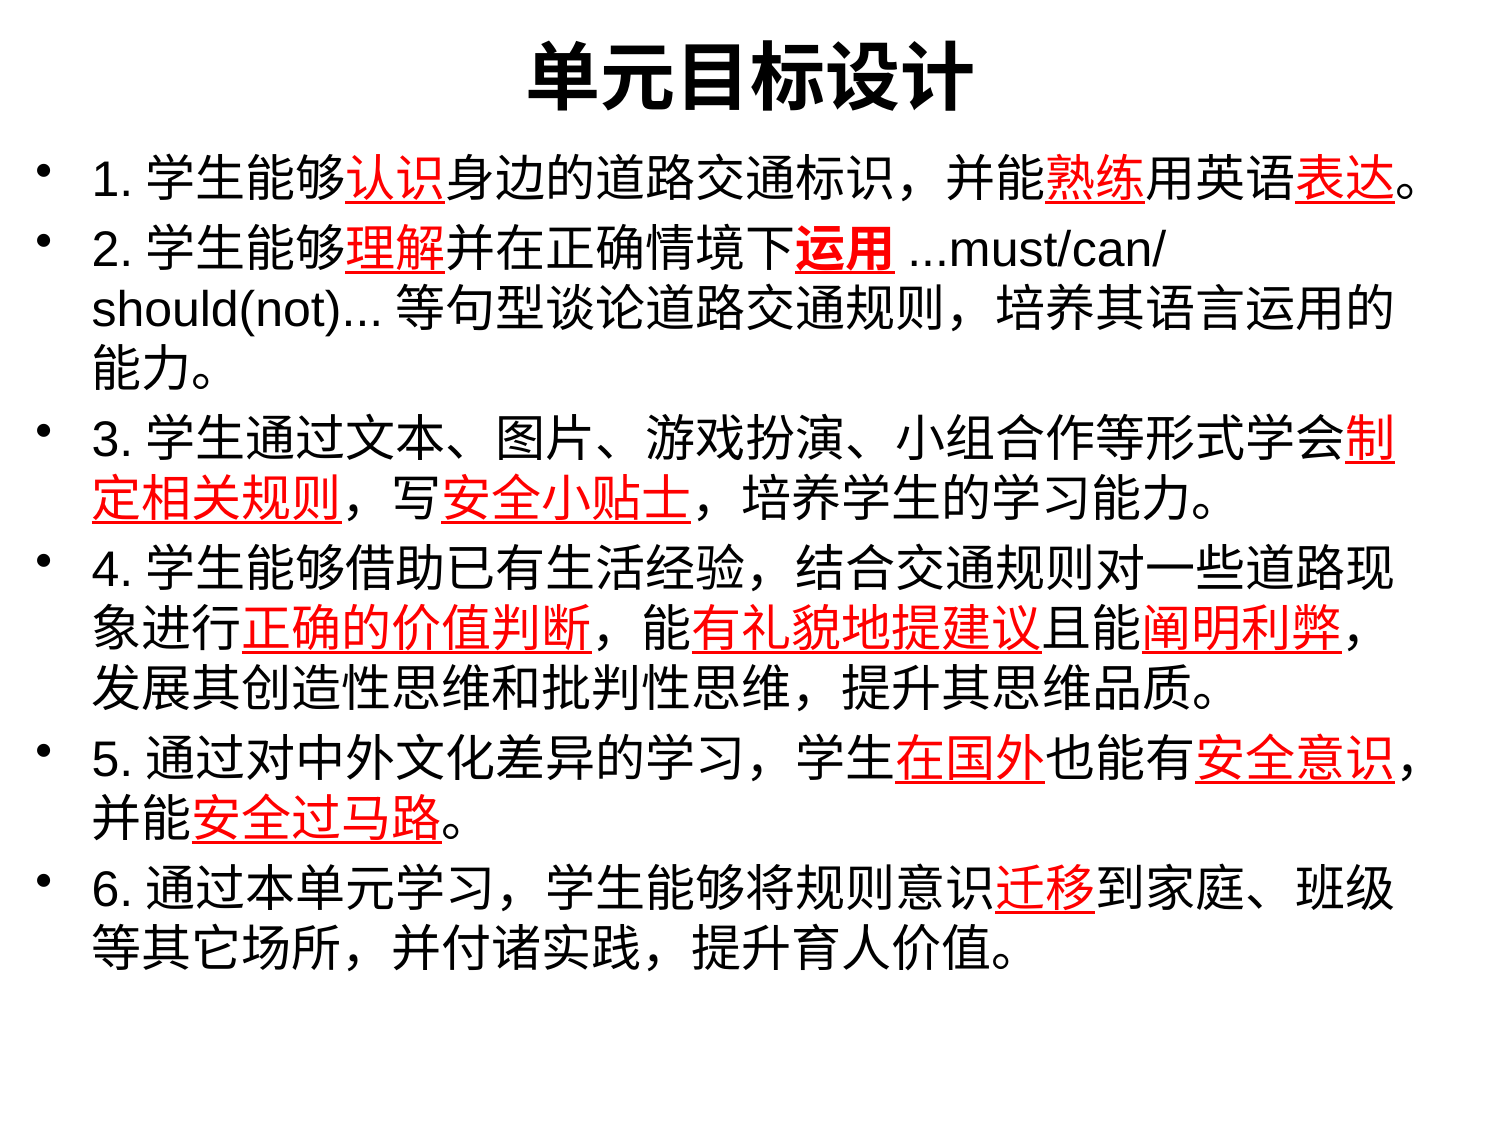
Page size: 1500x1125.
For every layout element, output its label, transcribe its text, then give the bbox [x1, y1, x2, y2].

title 单元目标设计 [74, 9, 1426, 139]
list 1.学生能够认识身边的道路交通标识，并能熟练用英语表达。 2.学生能够理解并在正确情境下运用...must/can/should(not)...等句型谈论道路交通规则，培养其语言运用的能力。 3.学生通过文本、图片、游戏扮演、小组合作等形式学会制定相关规则，写安全小贴士，培养学生的学习能力。 4.学生能够借助已有生活经验，结合交通规则对一些道路现象进行正确的价值判断，能有礼貌地提建议且能阐明利弊，发展其创造性思维和批判性思维，提升其思维品质。 5.通过对中外文化差异的学习，学生在国外也能有安全意识，并能安全过马路。 6.通过本单元学习，学生能够将规则意识迁移到家庭、班级等其它场所，并付诸实践，提升育人价值。 [20, 139, 1445, 882]
